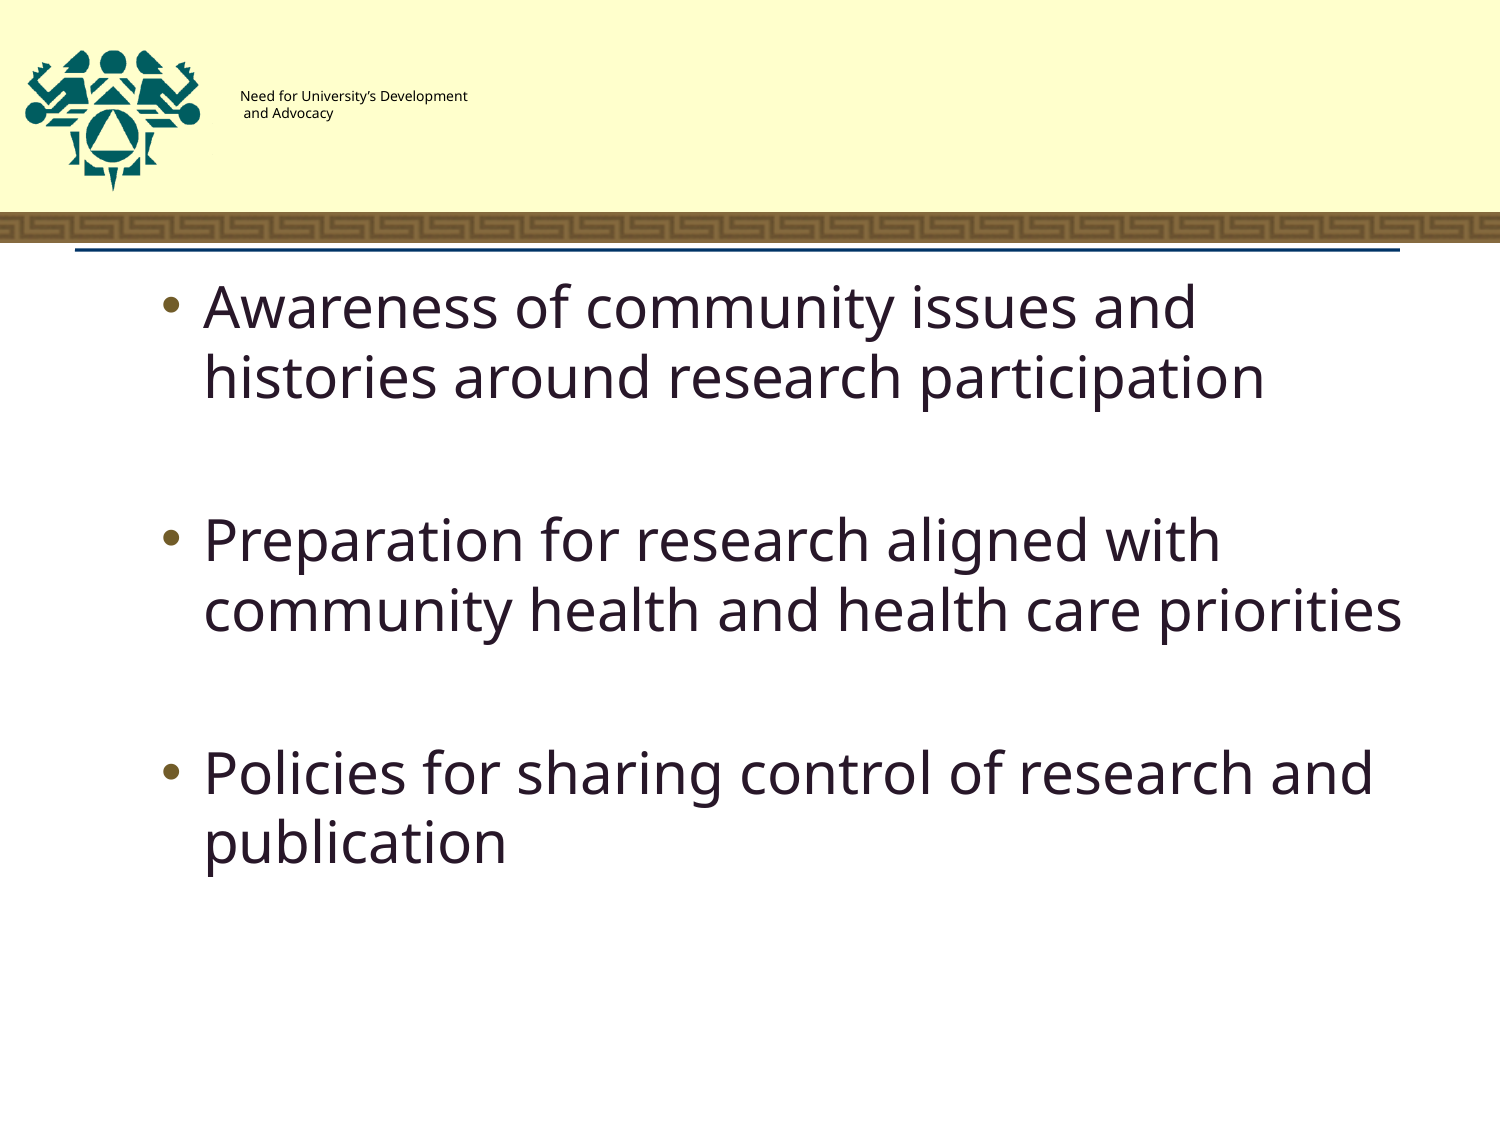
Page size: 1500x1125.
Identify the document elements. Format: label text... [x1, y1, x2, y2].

title Need for University’s Development and Advocacy [224, 12, 1426, 201]
list Awareness of community issues and histories around research participation Preparation for research aligned with community health and health care priorities Policies for sharing control of research and publication [74, 262, 1426, 1038]
picture [12, 37, 213, 206]
picture [0, 212, 1500, 243]
